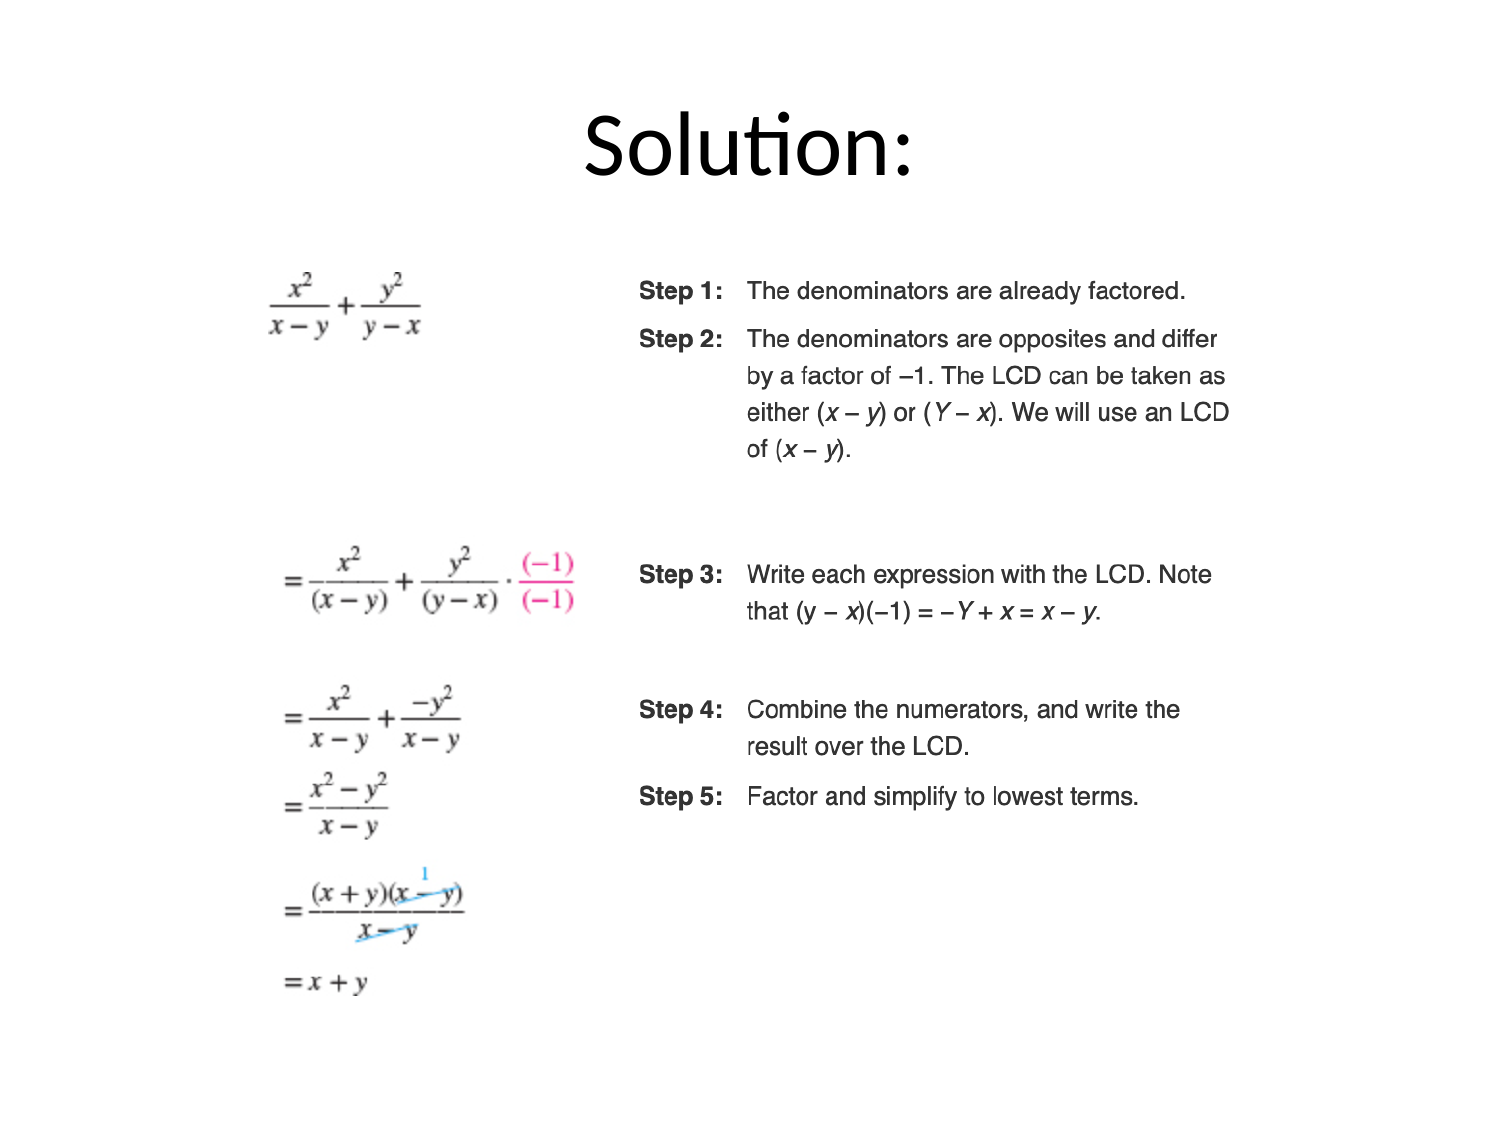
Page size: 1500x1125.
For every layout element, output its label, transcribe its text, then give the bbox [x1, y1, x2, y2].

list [74, 262, 1426, 1006]
title Solution: [75, 45, 1425, 233]
